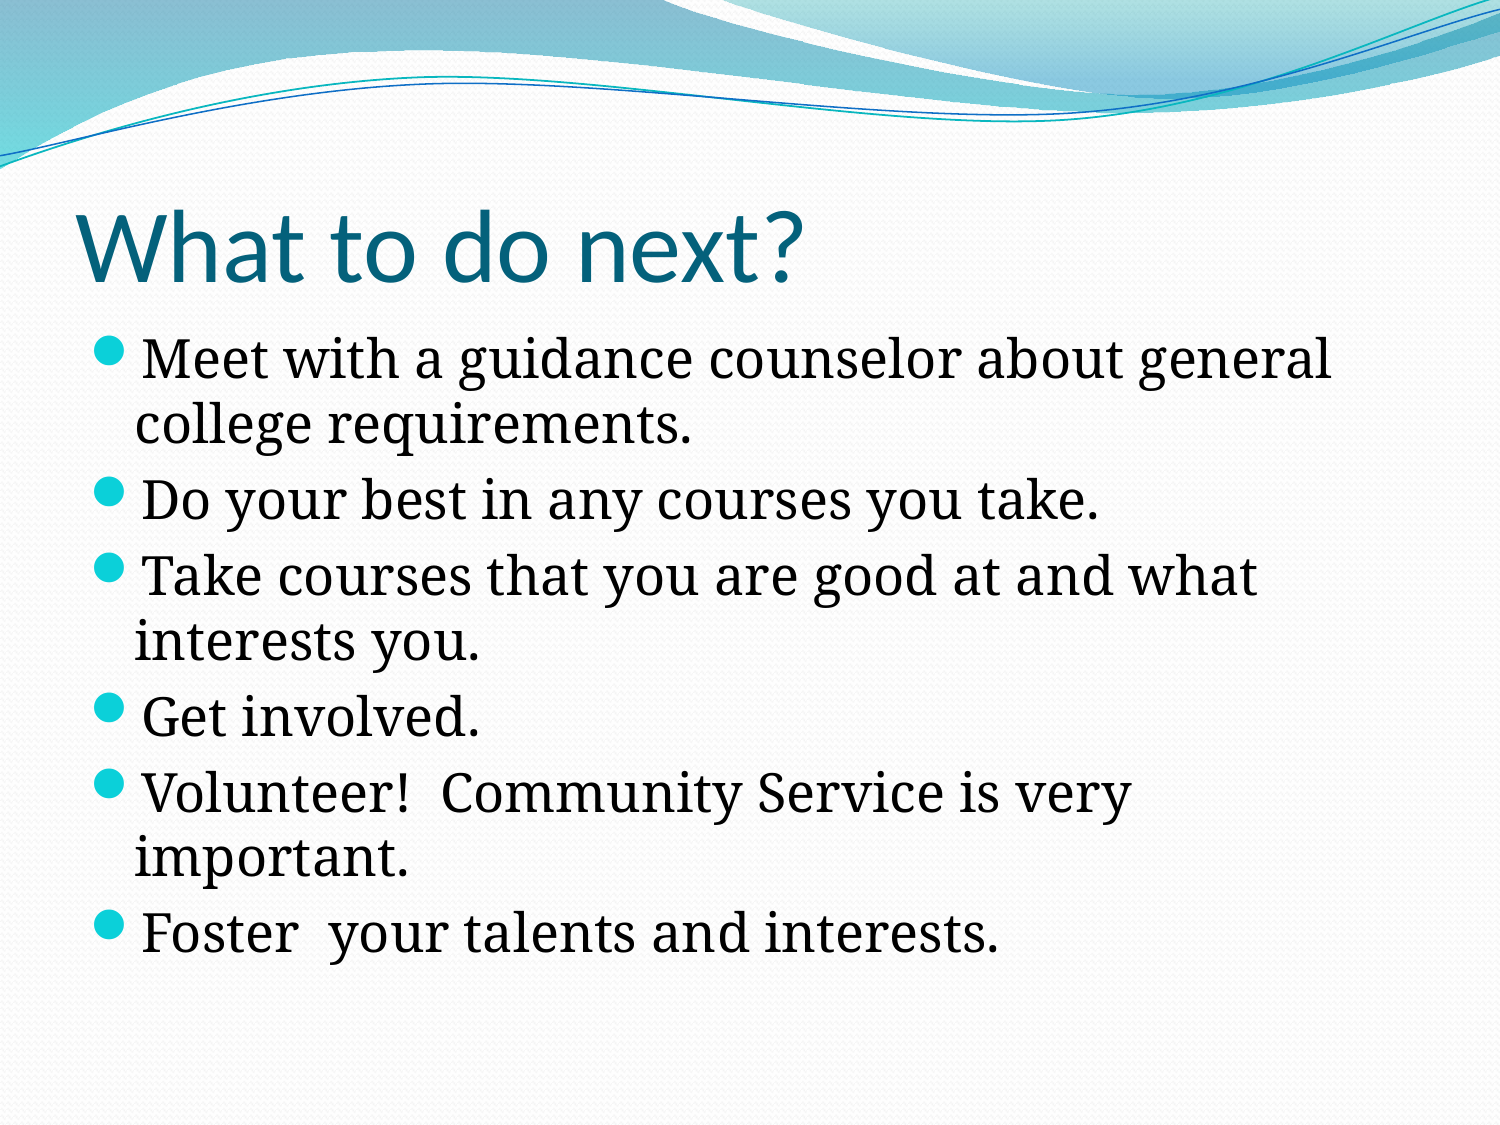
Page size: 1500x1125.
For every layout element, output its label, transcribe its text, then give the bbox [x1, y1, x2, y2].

title What to do next? [75, 115, 1425, 303]
list Meet with a guidance counselor about general college requirements. Do your best in any courses you take. Take courses that you are good at and what interests you. Get involved. Volunteer! Community Service is very important. Foster your talents and interests. [75, 317, 1425, 1038]
